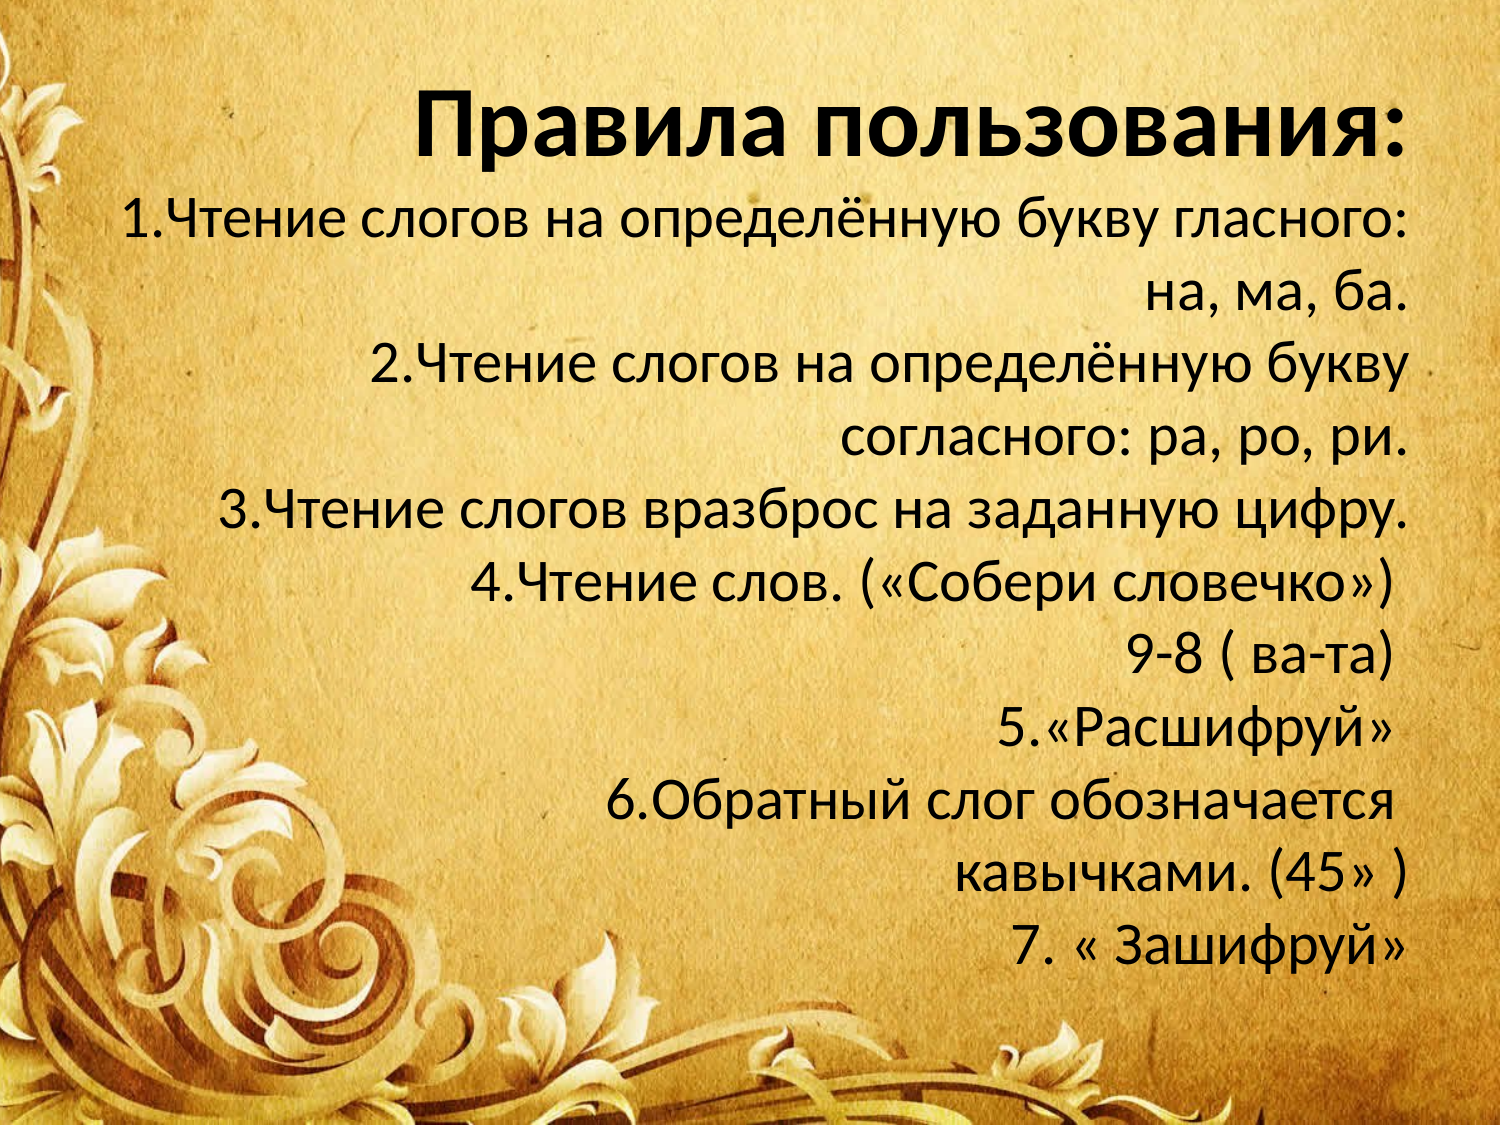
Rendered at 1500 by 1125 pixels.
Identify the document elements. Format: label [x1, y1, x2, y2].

list [0, 0, 1500, 1125]
